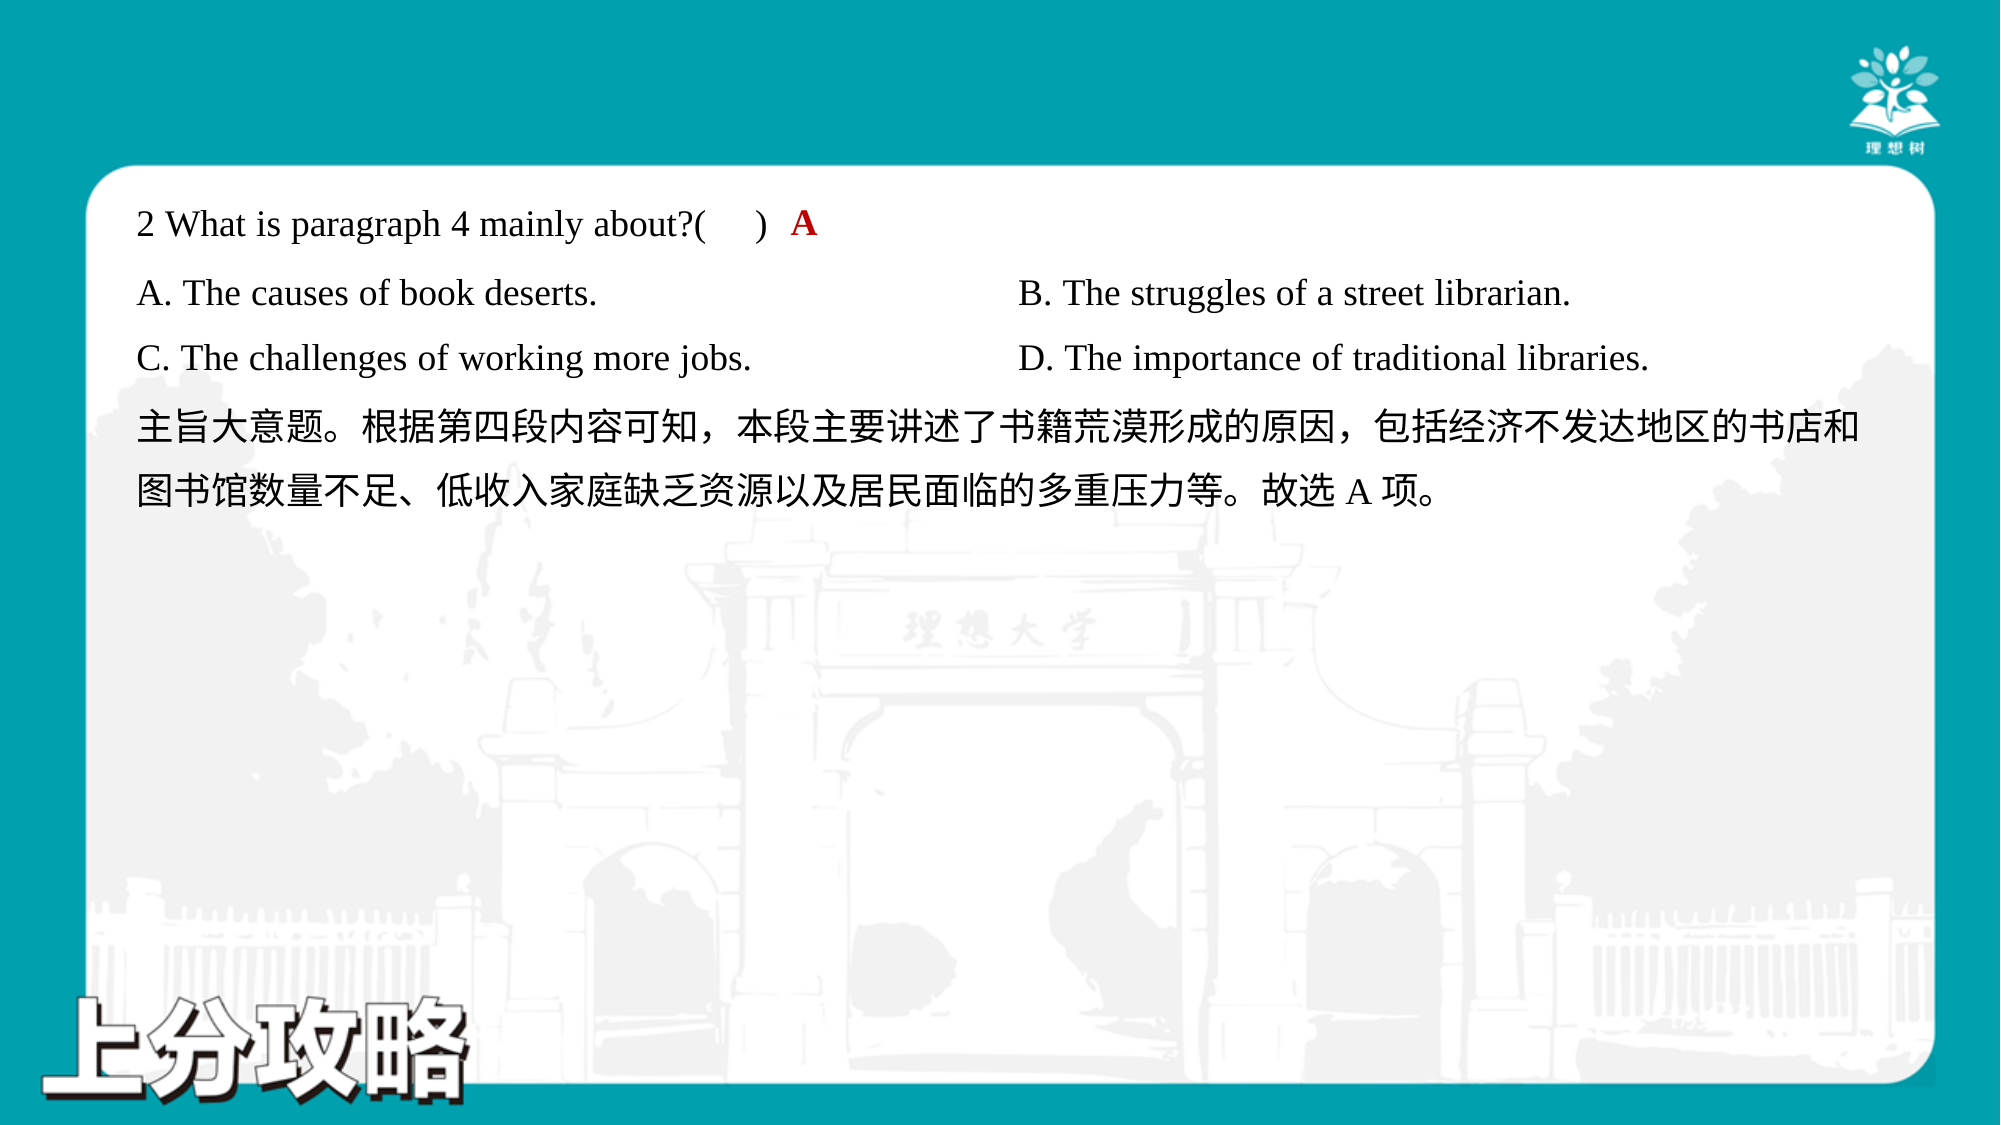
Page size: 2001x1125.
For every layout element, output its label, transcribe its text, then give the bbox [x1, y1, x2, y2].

text_box A [776, 176, 832, 236]
text_box 2 What is paragraph 4 mainly about?( ) [136, 176, 1865, 237]
text_box A. The causes of book deserts. B. The struggles of a street librarian. C. The challenges of working more jobs. D. The importance of traditional libraries. [136, 244, 1865, 371]
text_box 主旨大意题。根据第四段内容可知，本段主要讲述了书籍荒漠形成的原因，包括经济不发达地区的书店和 图书馆数量不足、低收入家庭缺乏资源以及居民面临的多重压力等。故选A项。 [136, 379, 1865, 506]
picture [0, 0, 2000, 1125]
